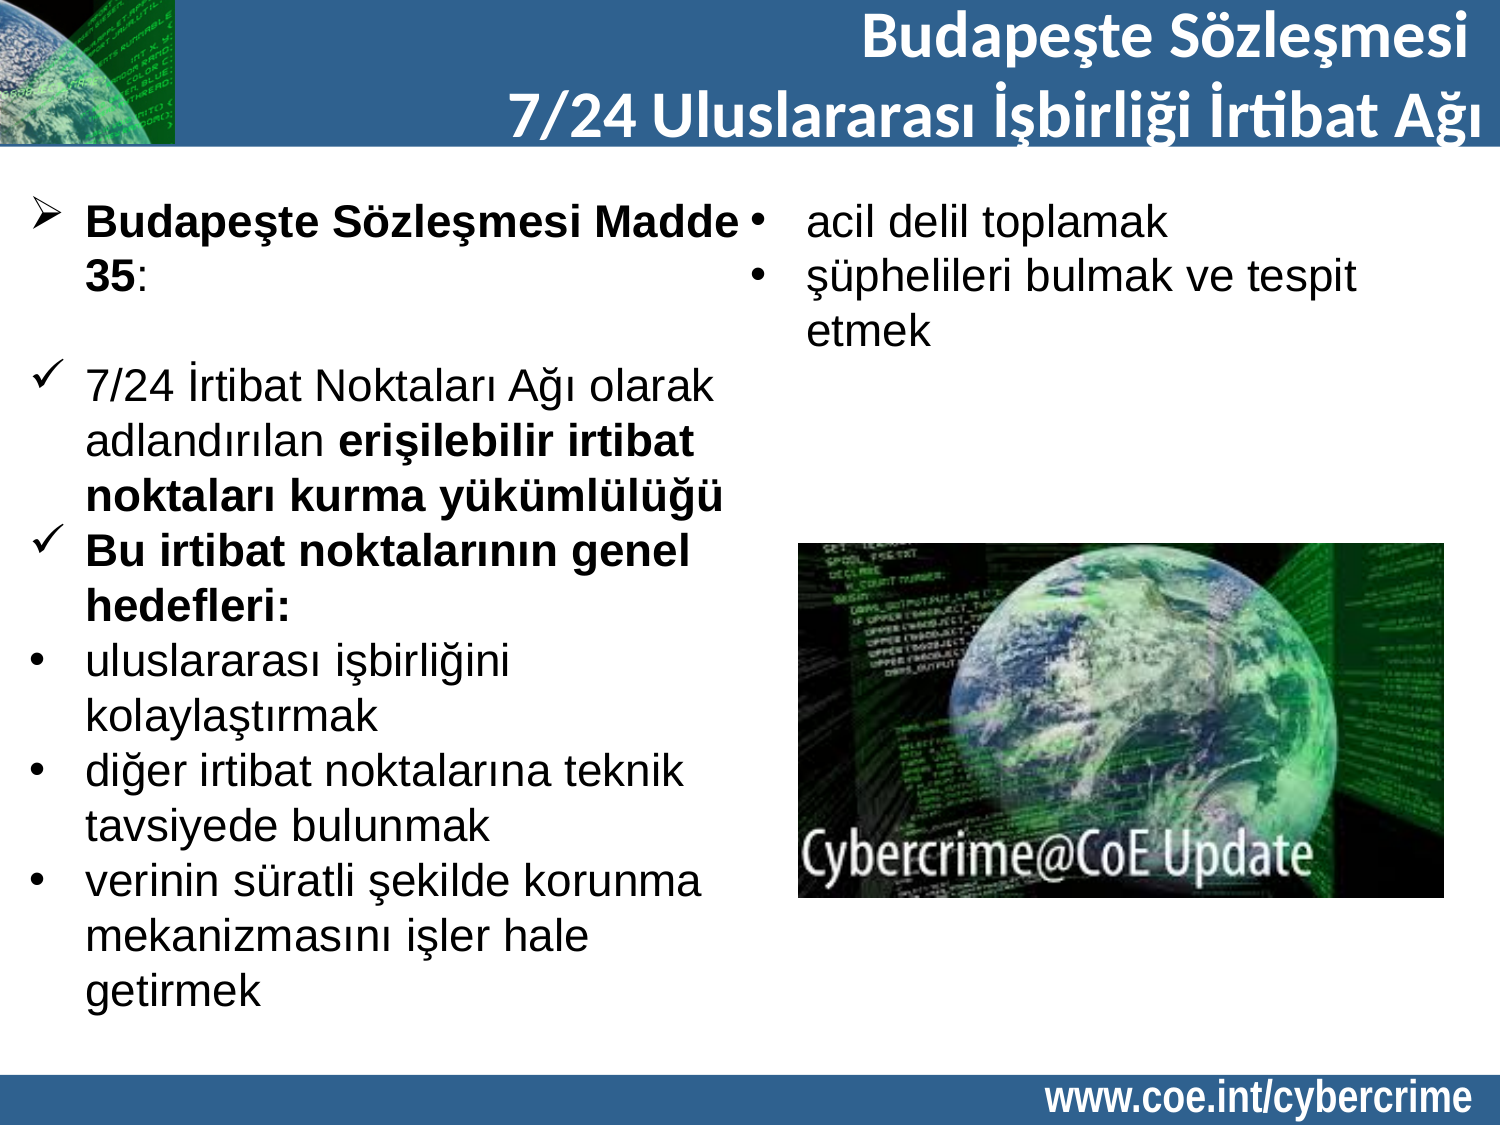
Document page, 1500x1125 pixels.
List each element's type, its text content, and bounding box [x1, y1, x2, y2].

text_box [0, 1073, 1030, 1125]
picture [0, 0, 175, 144]
text_box www.coe.int/cybercrime [1030, 1059, 1500, 1125]
text_box Budapeşte Sözleşmesi 7/24 Uluslararası İşbirliği İrtibat Ağı [177, 0, 1500, 149]
picture [798, 542, 1444, 898]
text_box acil delil toplamak şüphelileri bulmak ve tespit etmek [735, 183, 1486, 364]
text_box Budapeşte Sözleşmesi Madde 35: 7/24 İrtibat Noktaları Ağı olarak adlandırılan erişilebilir irtibat noktaları kurma yükümlülüğü Bu irtibat noktalarının genel hedefleri: uluslararası işbirliğini kolaylaştırmak diğer irtibat noktalarına teknik tavsiyede bulunmak verinin süratli şekilde korunma mekanizmasını işler hale getirmek [14, 183, 765, 1024]
